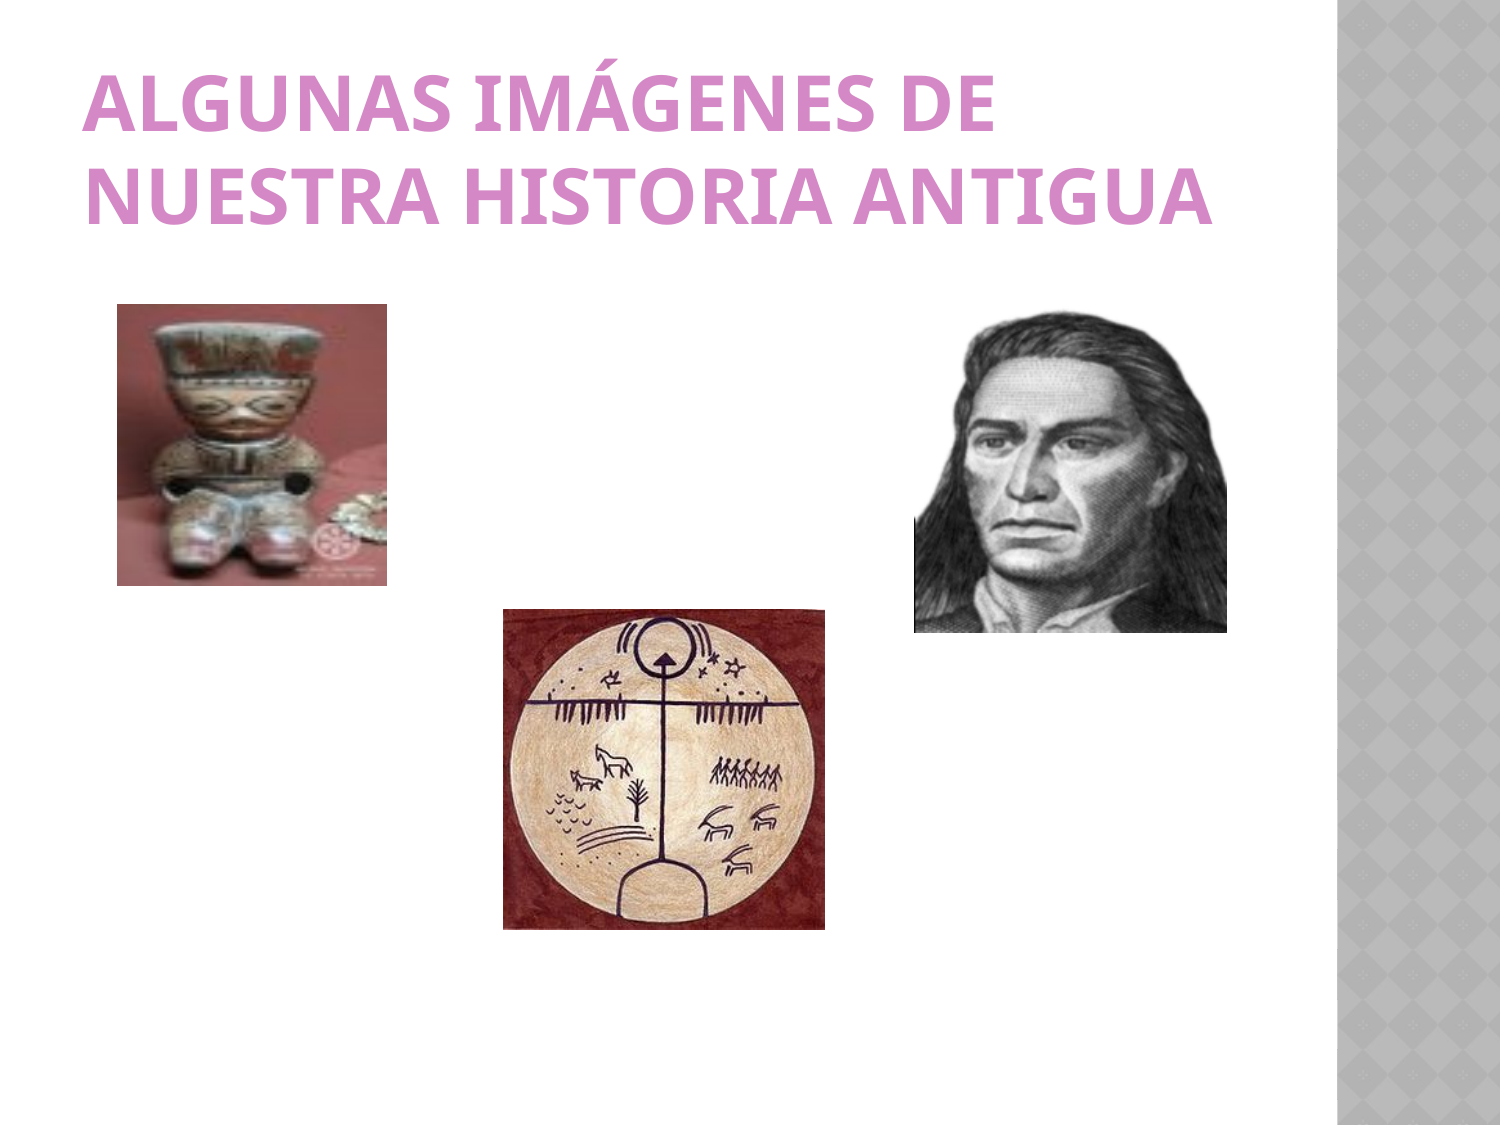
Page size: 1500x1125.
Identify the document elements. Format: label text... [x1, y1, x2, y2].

picture [503, 608, 825, 931]
picture [116, 304, 388, 587]
title Algunas imágenes de nuestra historia antigua [75, 52, 1263, 240]
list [913, 304, 1227, 634]
